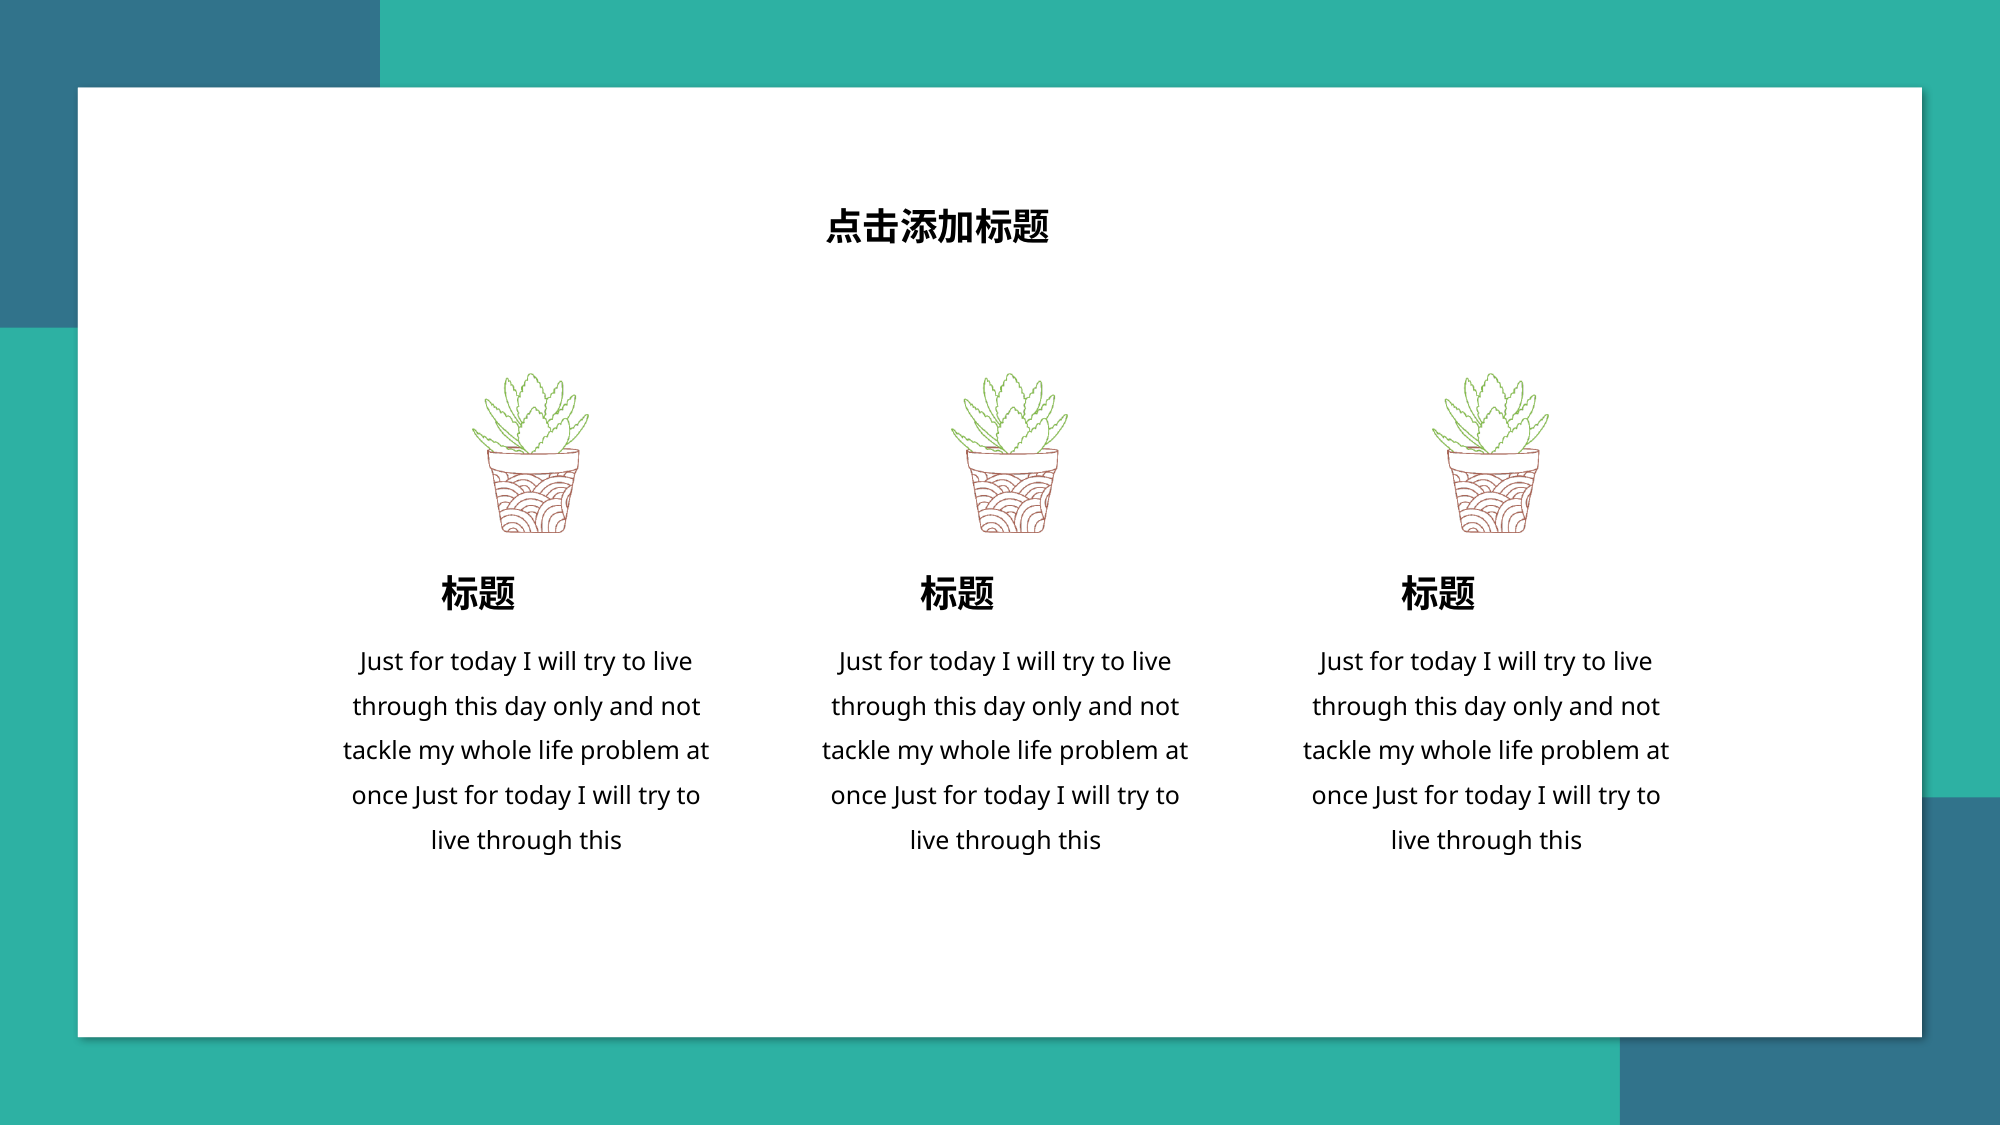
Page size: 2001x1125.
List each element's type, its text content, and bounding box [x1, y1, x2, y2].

text_box 标题 [905, 562, 1106, 623]
text_box Just for today I will try to live through this day only and not tackle my whole life problem at once Just for today I will try to live through this [320, 623, 734, 863]
text_box Just for today I will try to live through this day only and not tackle my whole life problem at once Just for today I will try to live through this [799, 623, 1213, 863]
picture [471, 298, 602, 533]
picture [950, 298, 1081, 533]
text_box 标题 [1386, 562, 1587, 623]
text_box [77, 87, 1923, 1038]
text_box 标题 [426, 562, 627, 623]
text_box 点击添加标题 [810, 195, 1190, 256]
picture [1431, 298, 1562, 533]
text_box Just for today I will try to live through this day only and not tackle my whole life problem at once Just for today I will try to live through this [1280, 623, 1694, 863]
